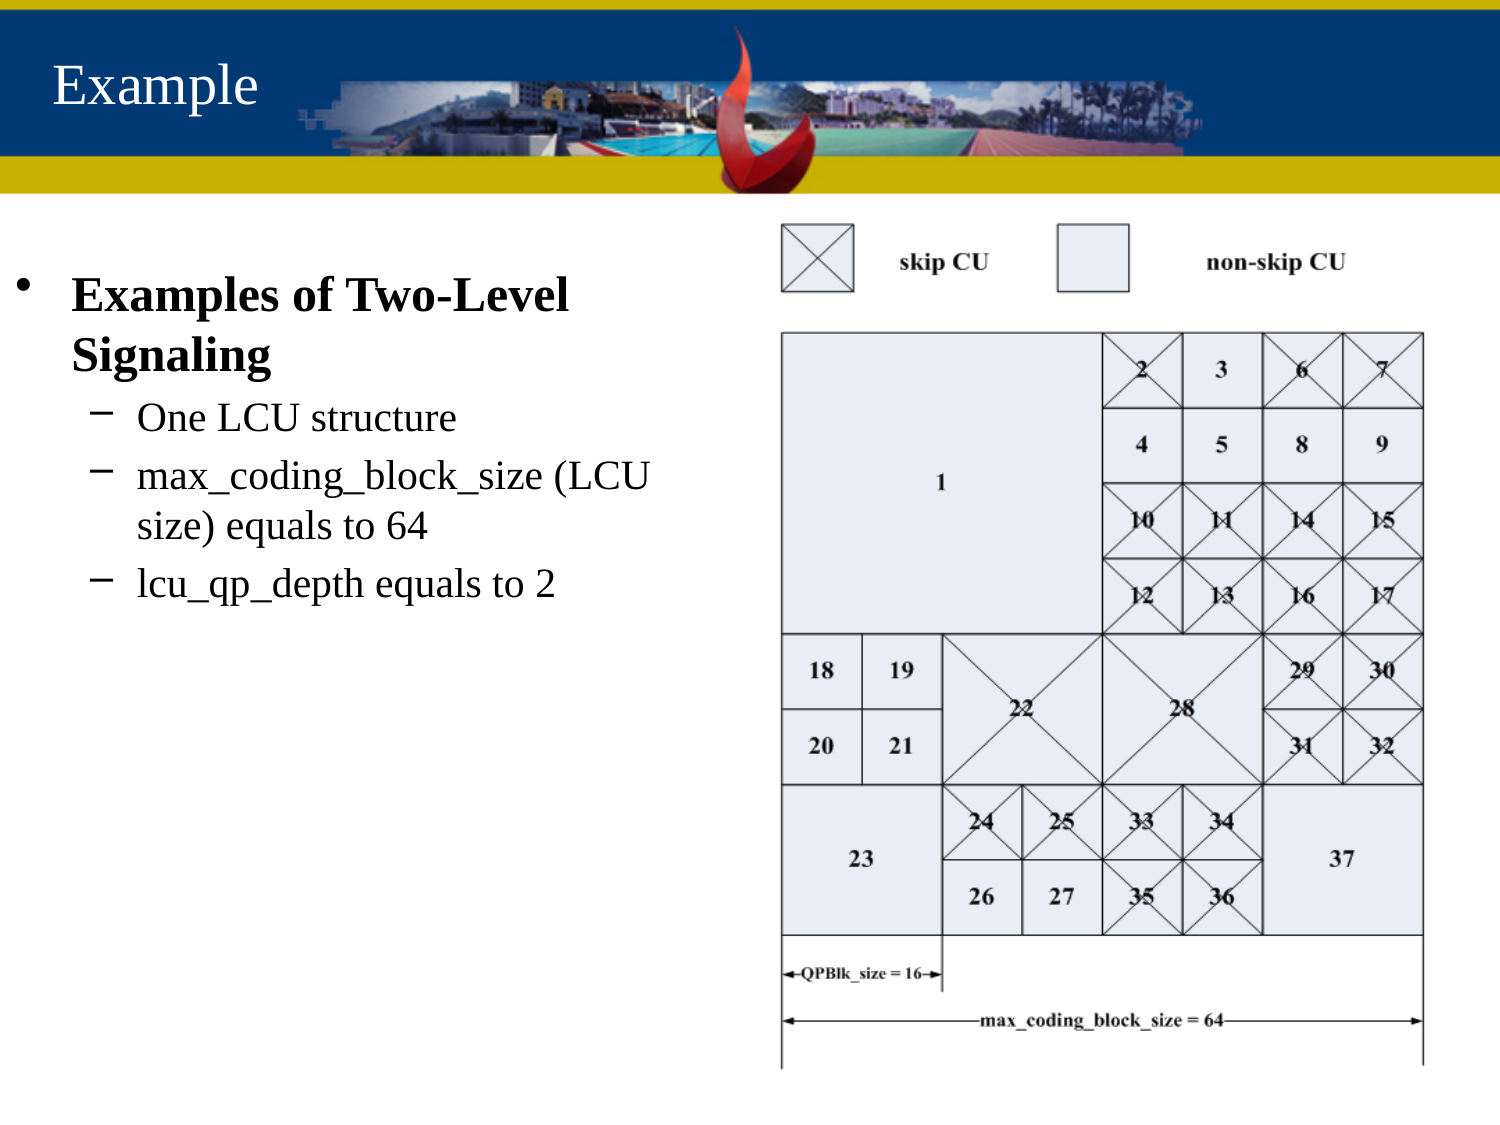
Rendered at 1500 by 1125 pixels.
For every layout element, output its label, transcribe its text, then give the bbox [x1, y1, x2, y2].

list Examples of Two-Level Signaling One LCU structure max_coding_block_size (LCU size) equals to 64 lcu_qp_depth equals to 2 [0, 253, 715, 929]
title Example [37, 0, 1476, 163]
picture [0, 0, 1500, 1125]
